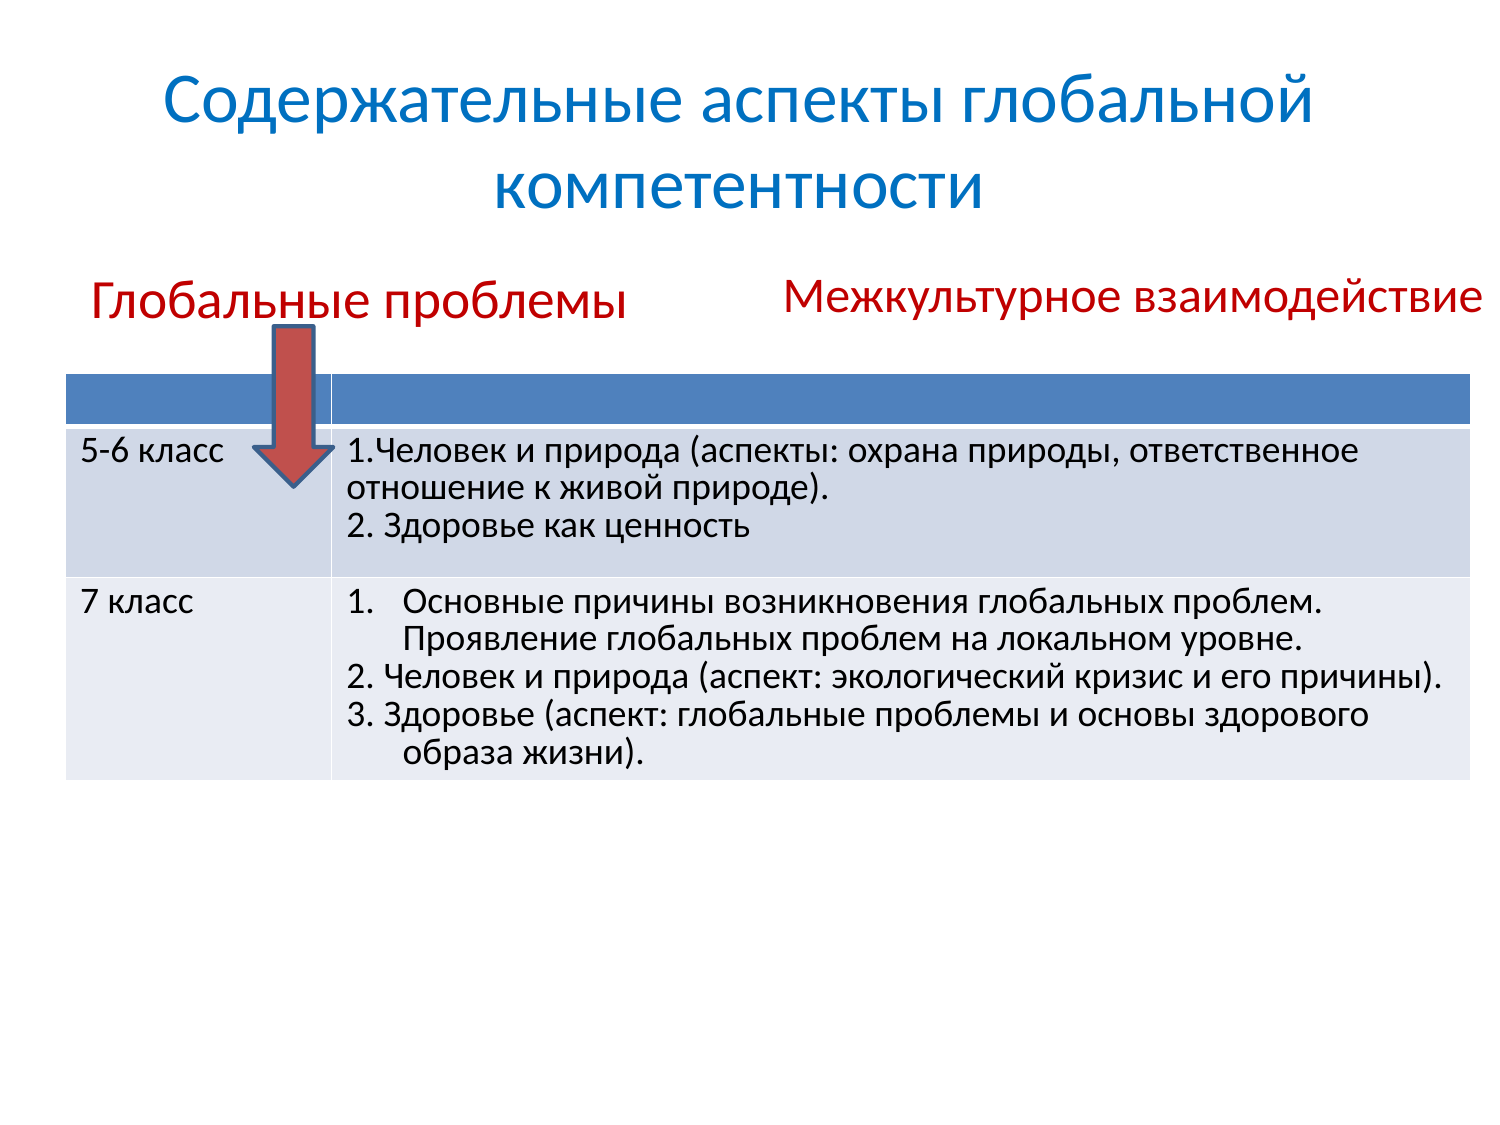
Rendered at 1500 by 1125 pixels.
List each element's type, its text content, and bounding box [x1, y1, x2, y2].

title Содержательные аспекты глобальной компетентности [64, 42, 1415, 231]
table_cell 7 класс [66, 578, 331, 780]
table_header [316, 374, 331, 424]
text_box [251, 324, 336, 489]
list Глобальные проблемы [76, 255, 668, 350]
table_header [332, 374, 1470, 424]
table_cell Основные причины возникновения глобальных проблем. Проявление глобальных проблем на локальном уровне. 2. Человек и природа (аспект: экологический кризис и его причины). 3. Здоровье (аспект: глобальные проблемы и основы здорового образа жизни). [332, 578, 1470, 780]
text_box Межкультурное взаимодействие [767, 255, 1500, 350]
table_header [66, 374, 271, 424]
table_cell 5-6 класс [66, 429, 331, 577]
table_cell 1.Человек и природа (аспекты: охрана природы, ответственное отношение к живой природе). 2. Здоровье как ценность [332, 429, 1470, 577]
